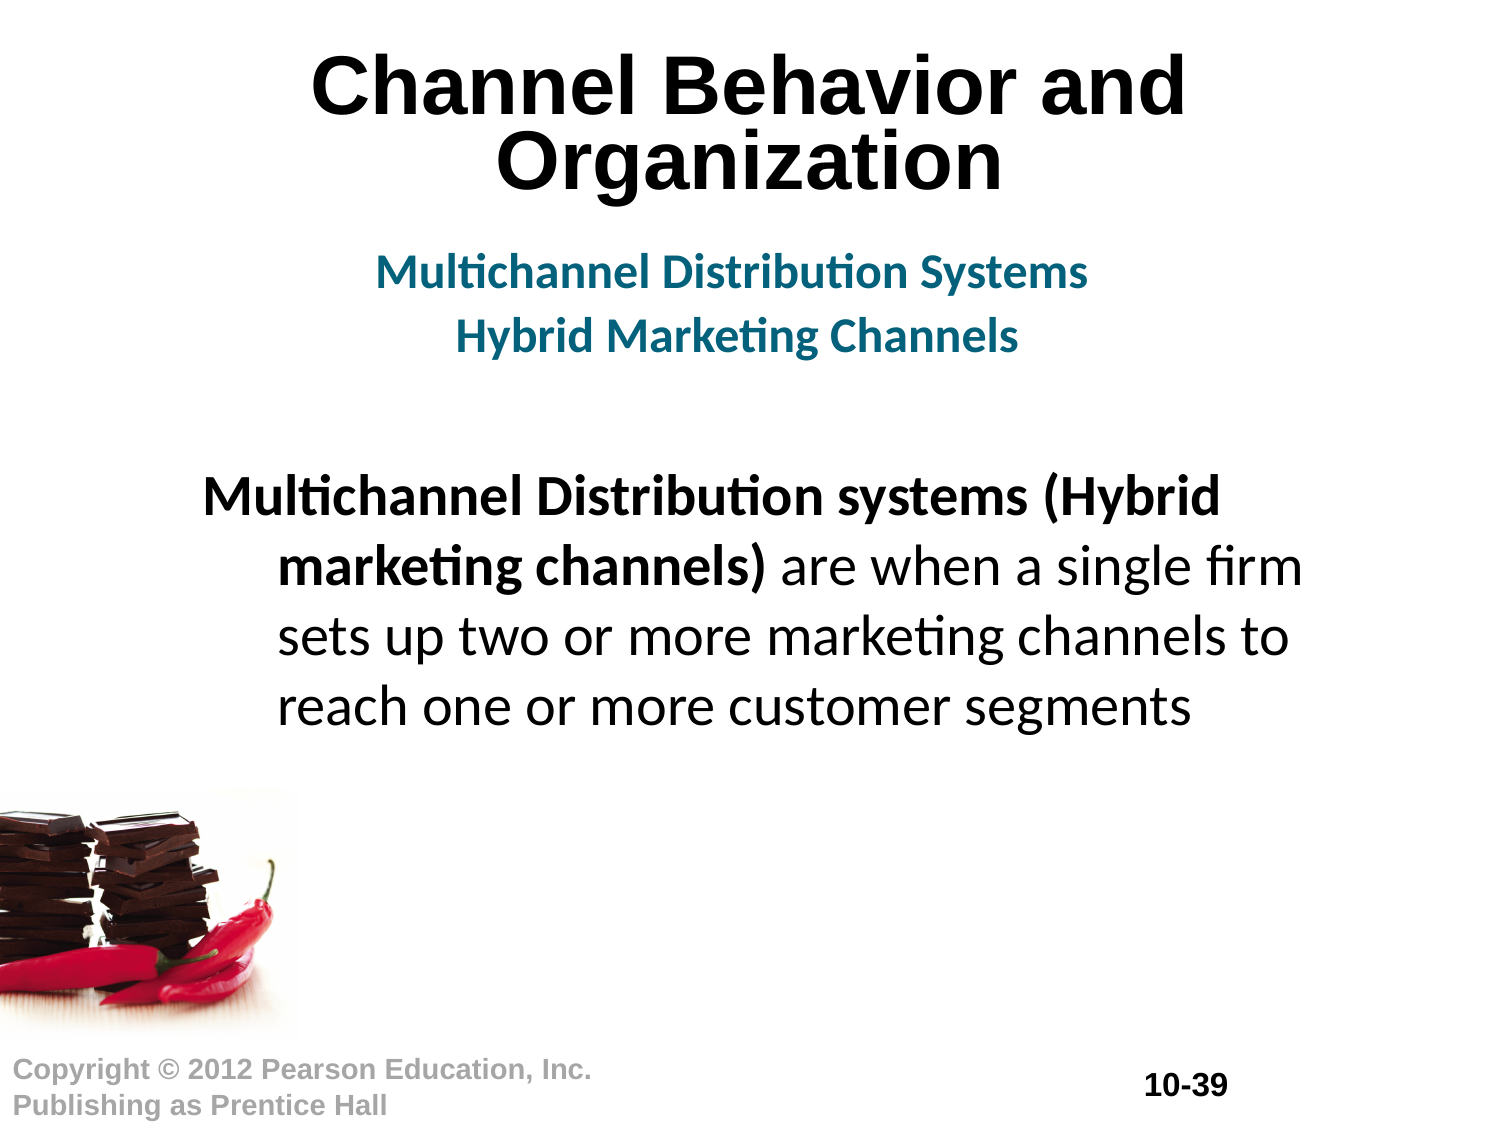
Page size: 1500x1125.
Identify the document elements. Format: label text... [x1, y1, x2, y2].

picture [0, 789, 112, 1039]
list Multichannel Distribution systems (Hybrid marketing channels) are when a single firm sets up two or more marketing channels to reach one or more customer segments [112, 449, 1388, 1125]
title Channel Behavior and Organization [112, 37, 1388, 226]
list Multichannel Distribution Systems Hybrid Marketing Channels [149, 237, 1326, 301]
